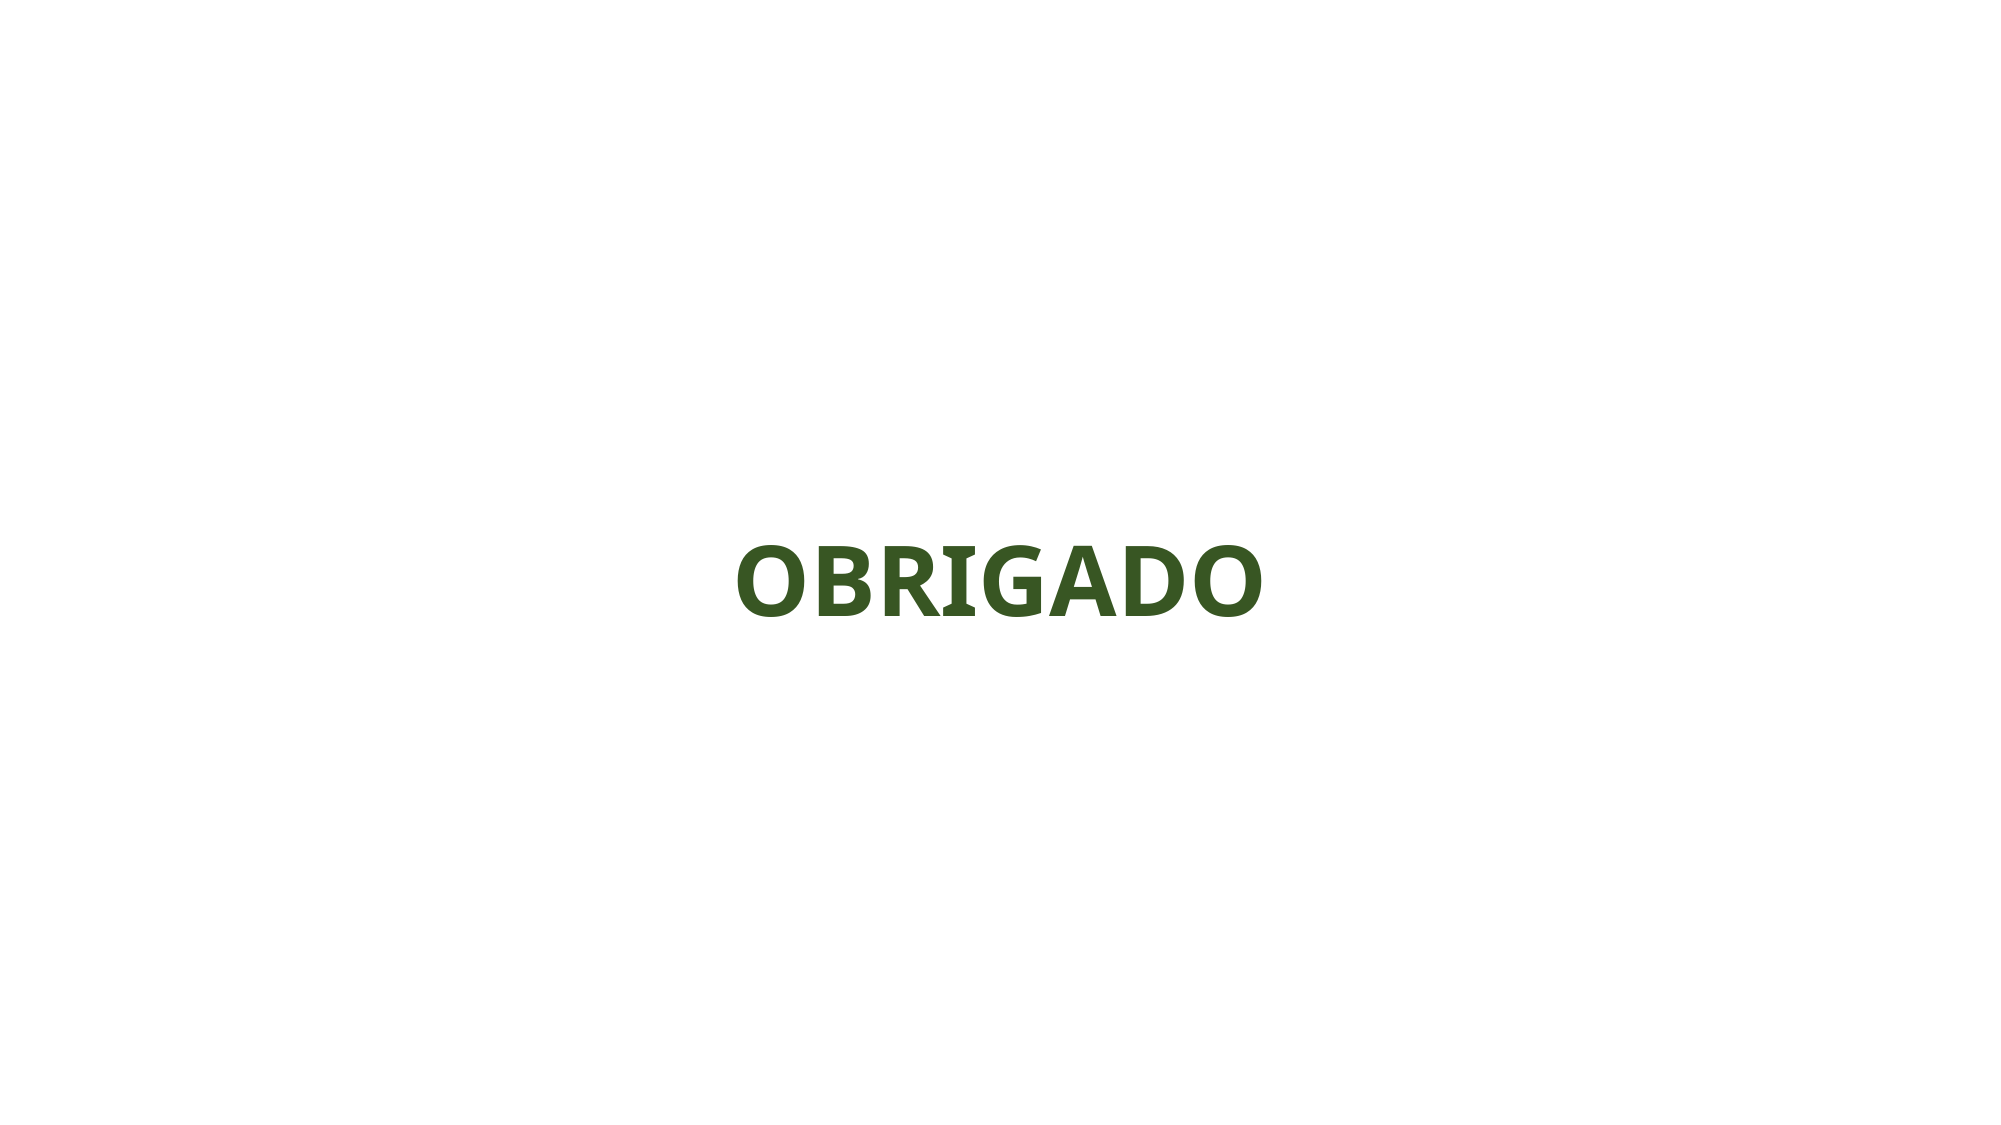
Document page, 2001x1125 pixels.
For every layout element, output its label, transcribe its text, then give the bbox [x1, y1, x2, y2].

text_box OBRIGADO [0, 502, 2000, 643]
